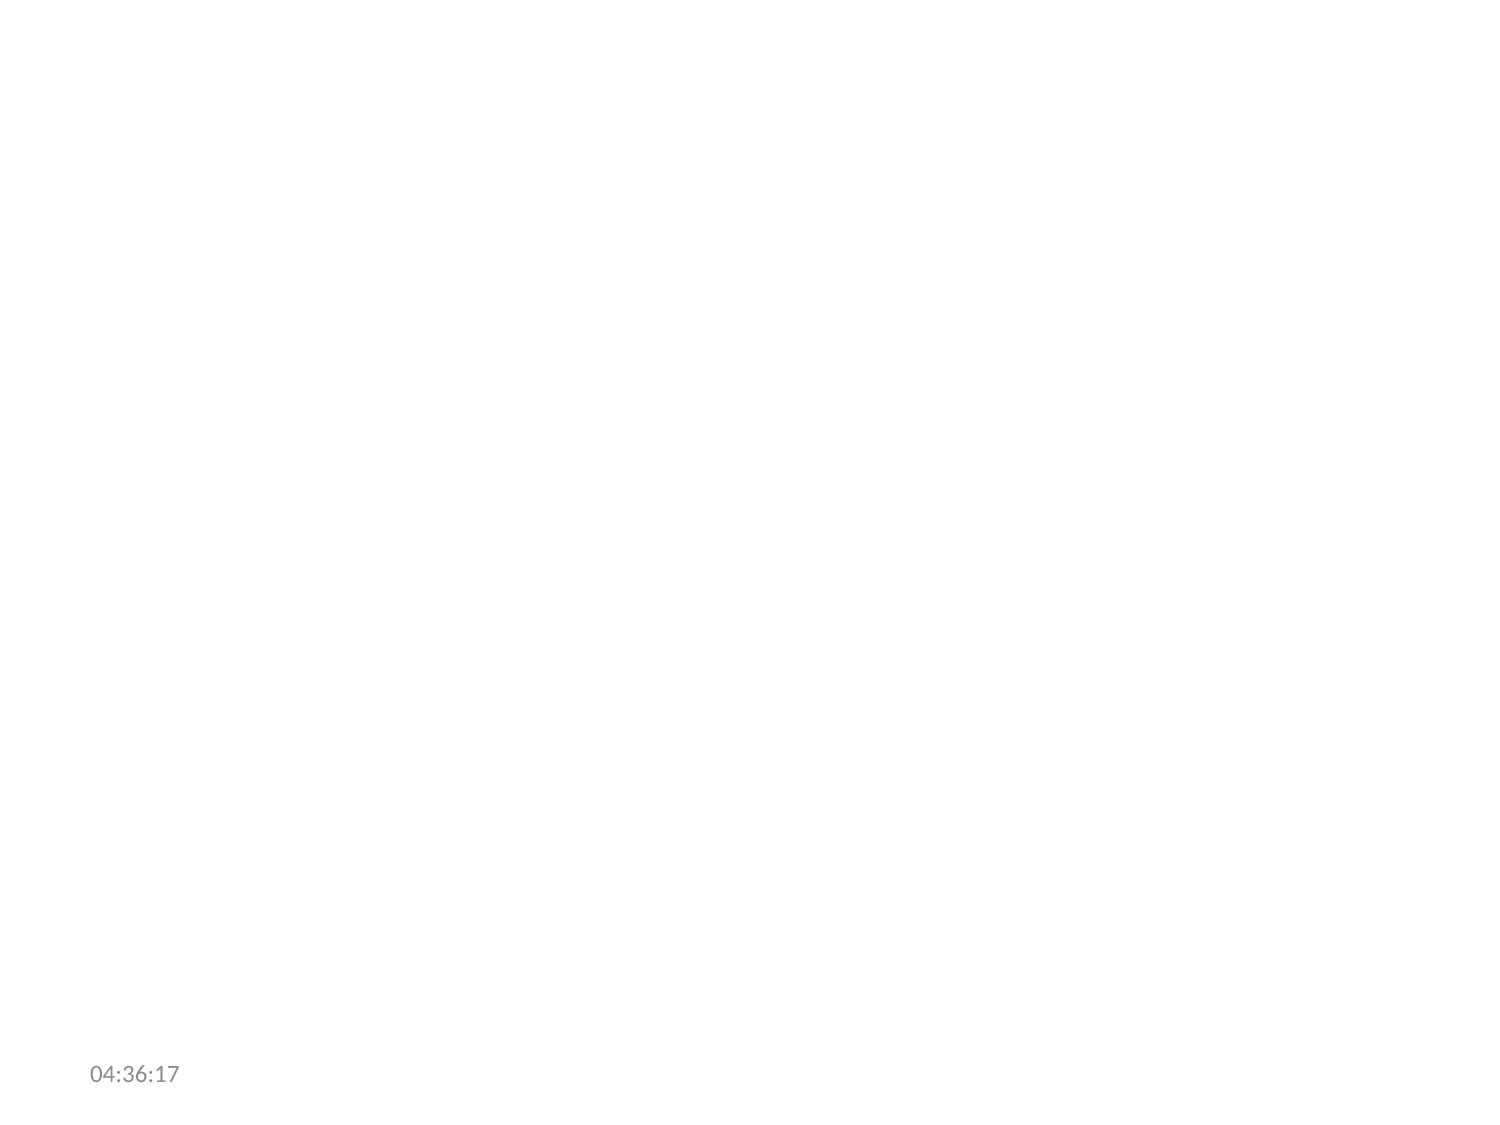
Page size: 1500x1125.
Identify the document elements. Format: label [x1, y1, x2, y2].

slide_number [75, 1042, 425, 1103]
